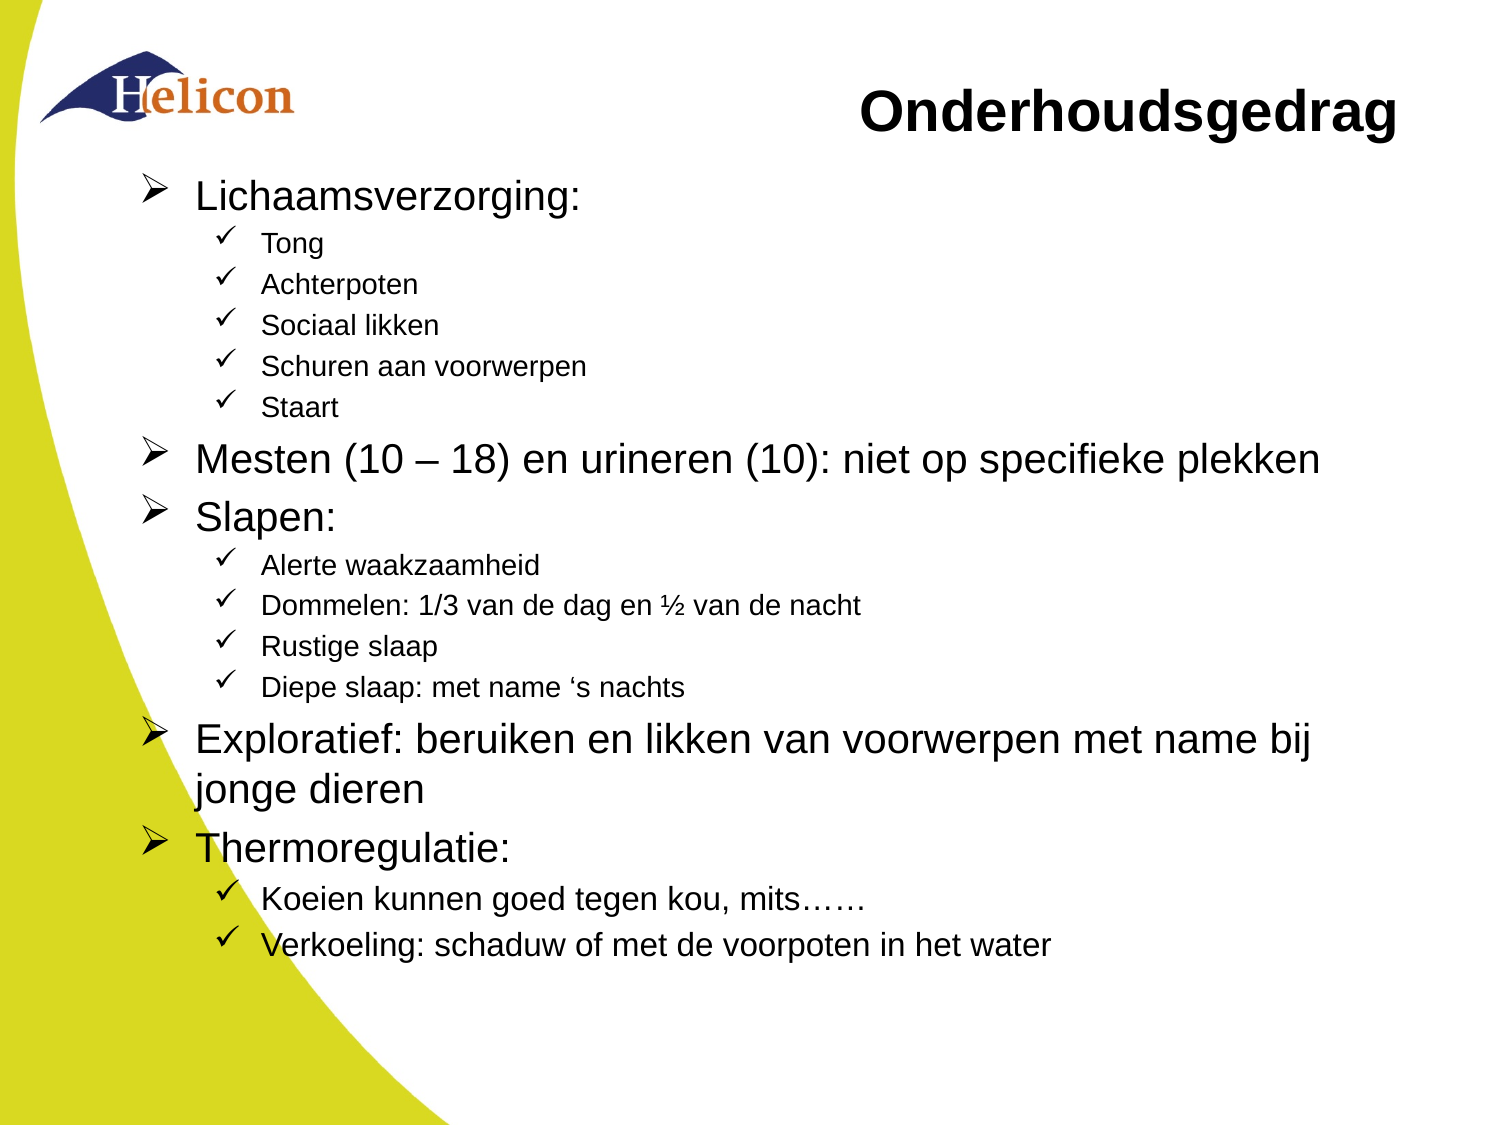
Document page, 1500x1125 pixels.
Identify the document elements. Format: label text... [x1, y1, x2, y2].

picture [0, 0, 1500, 1125]
title Onderhoudsgedrag [324, 54, 1415, 160]
list Lichaamsverzorging: Tong Achterpoten Sociaal likken Schuren aan voorwerpen Staart Mesten (10 – 18) en urineren (10): niet op specifieke plekken Slapen: Alerte waakzaamheid Dommelen: 1/3 van de dag en ½ van de nacht Rustige slaap Diepe slaap: met name ‘s nachts Exploratief: beruiken en likken van voorwerpen met name bij jonge dieren Thermoregulatie: Koeien kunnen goed tegen kou, mits…… Verkoeling: schaduw of met de voorpoten in het water [123, 160, 1425, 1083]
